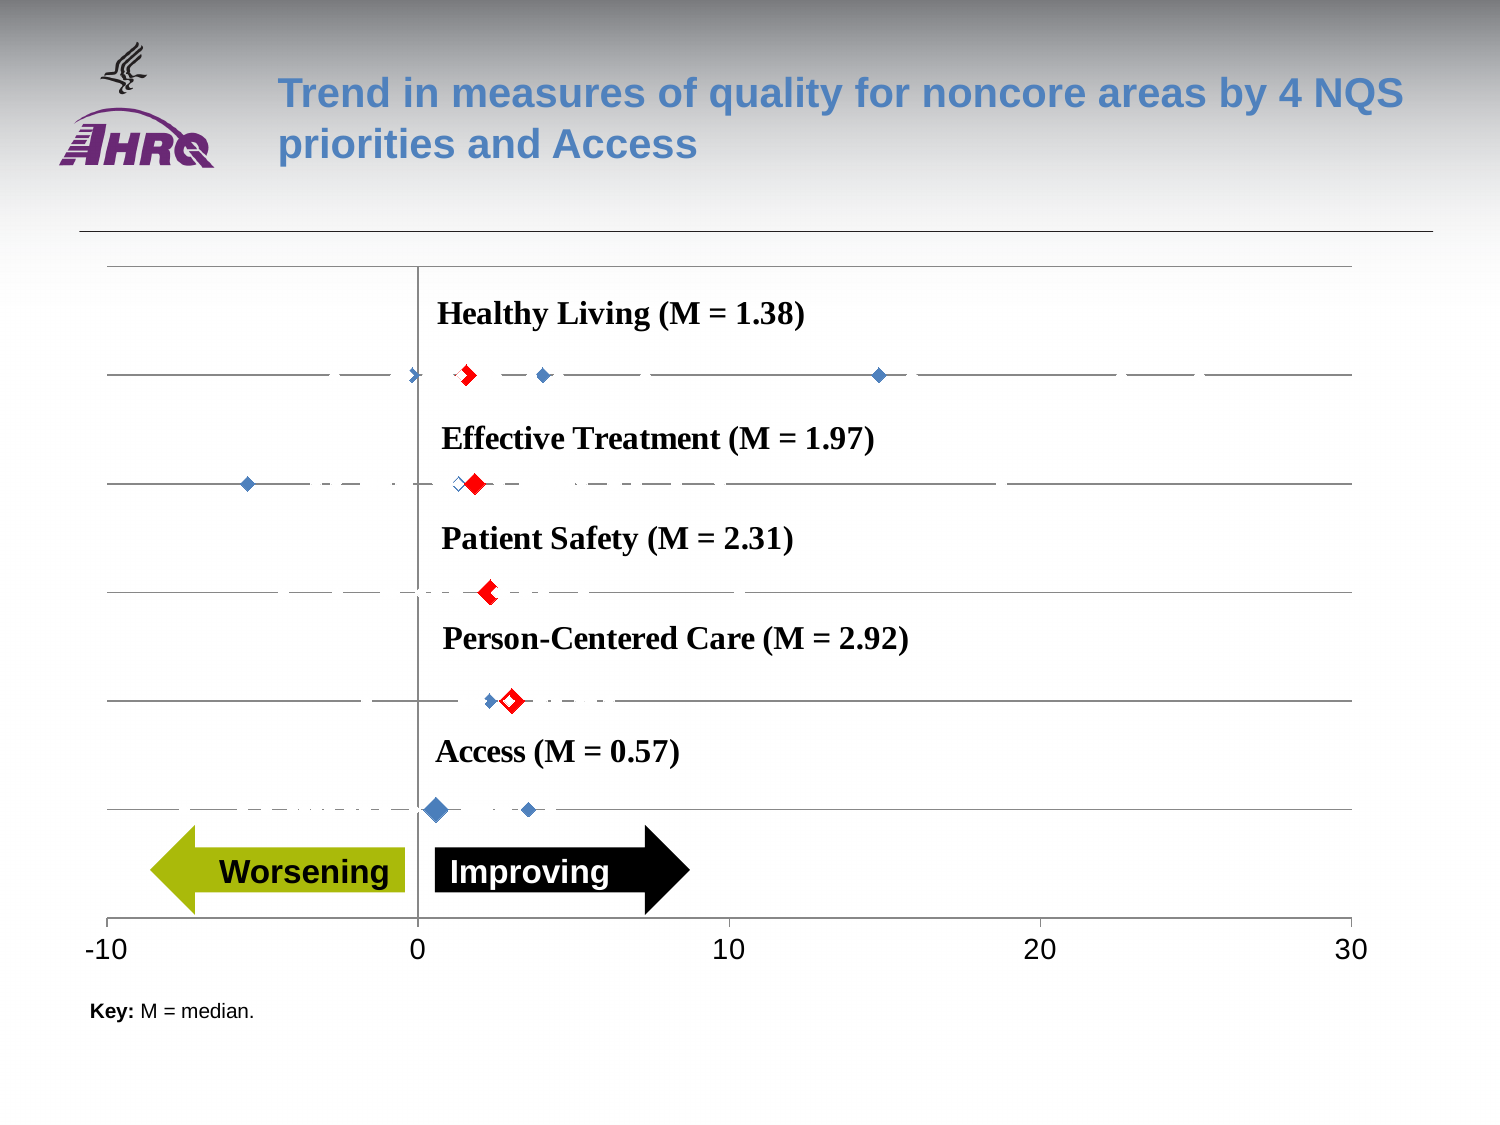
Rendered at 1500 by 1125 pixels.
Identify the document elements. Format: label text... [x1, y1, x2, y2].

text_box Key: M = median. [74, 1012, 1425, 1030]
chart [74, 262, 1426, 1006]
title Trend in measures of quality for noncore areas by 4 NQS priorities and Access [262, 45, 1425, 188]
picture [0, 0, 1500, 1125]
